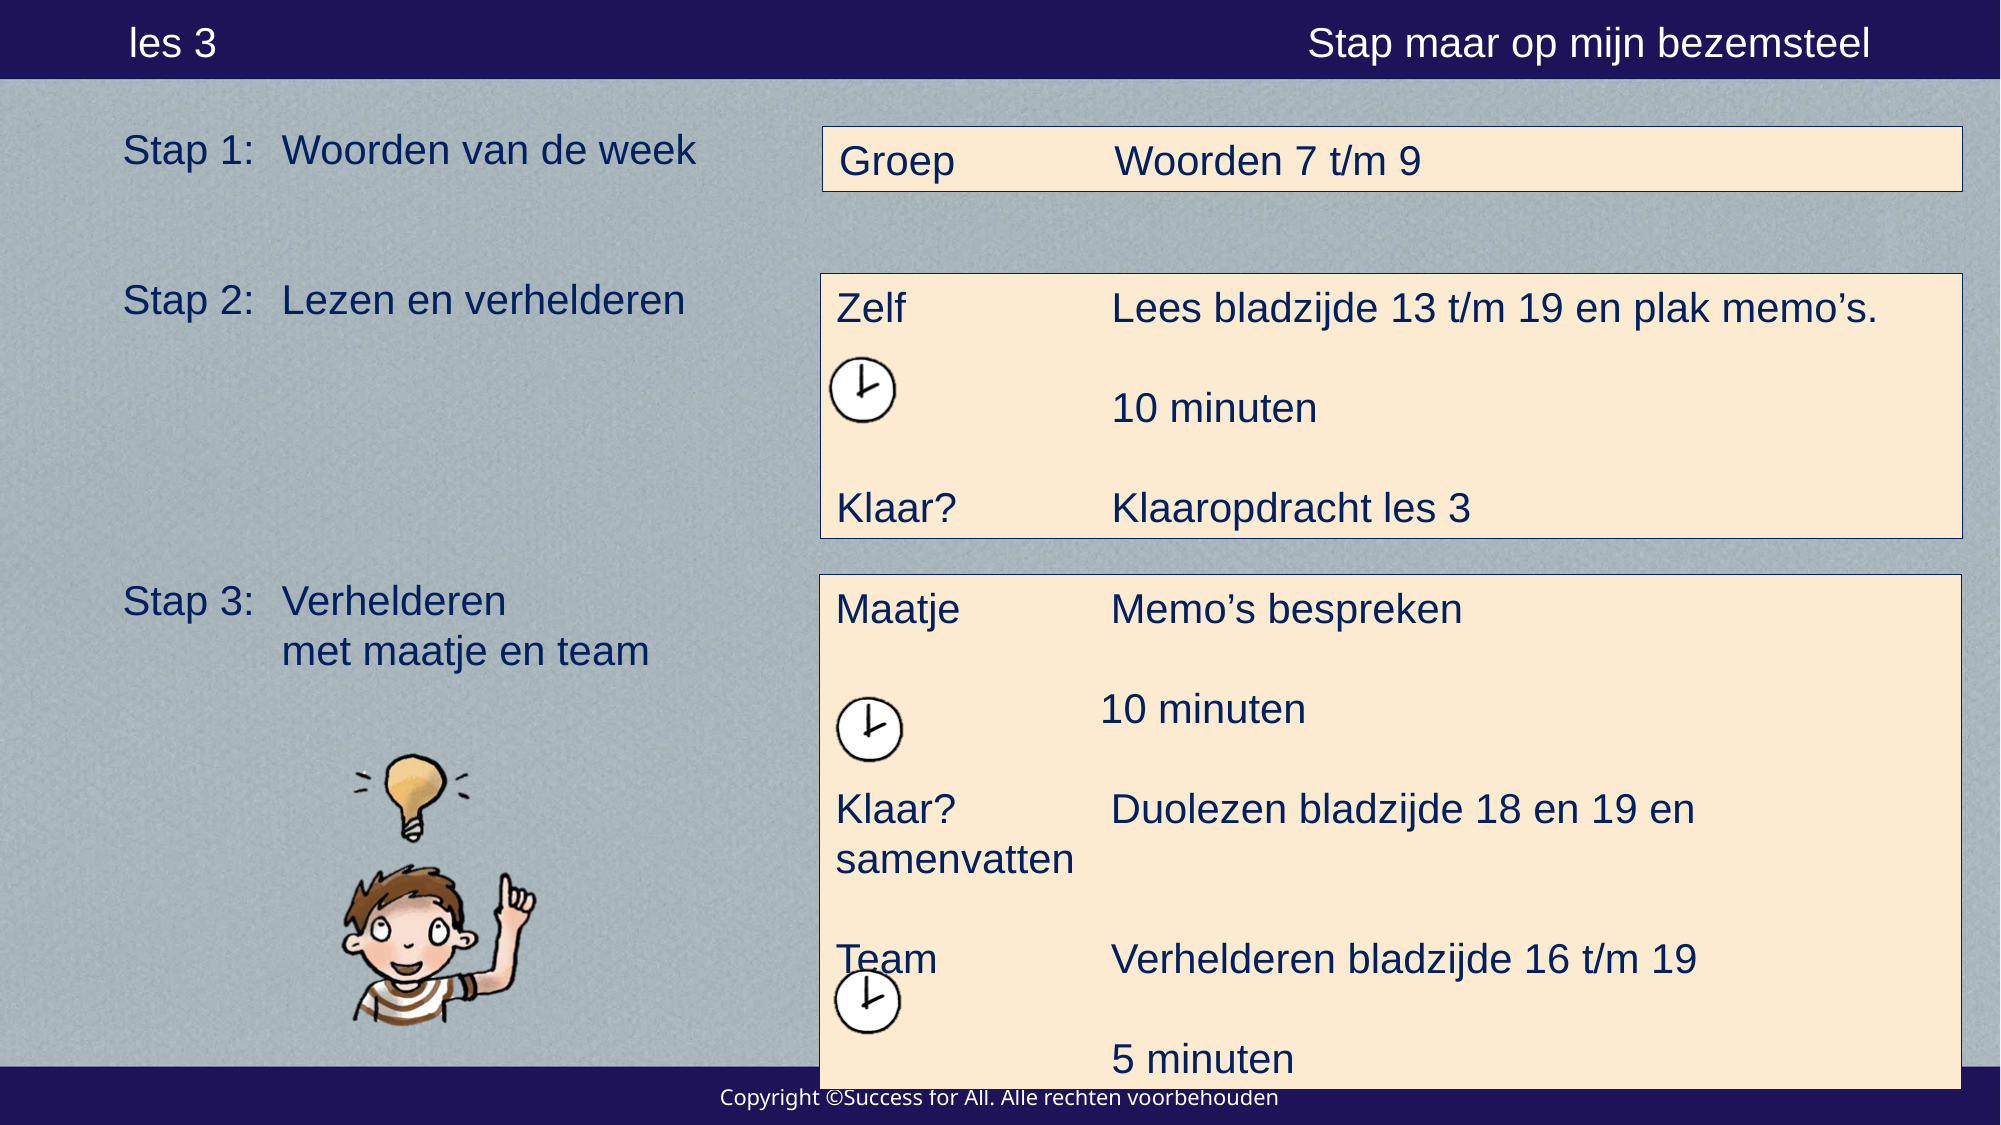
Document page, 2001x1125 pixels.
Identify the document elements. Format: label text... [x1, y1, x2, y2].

text_box les 3 [114, 8, 354, 73]
text_box Zelf Lees bladzijde 13 t/m 19 en plak memo’s. 10 minuten Klaar? Klaaropdracht les 3 [820, 273, 1963, 539]
text_box Maatje Memo’s bespreken 10 minuten Klaar? Duolezen bladzijde 18 en 19 en samenvatten Team Verhelderen bladzijde 16 t/m 19 5 minuten [819, 574, 1962, 1090]
text_box Stap maar op mijn bezemsteel [999, 8, 1886, 73]
text_box Groep Woorden 7 t/m 9 [822, 126, 1963, 192]
picture [829, 692, 911, 769]
text_box Stap 1: Woorden van de week Stap 2: Lezen en verhelderen Stap 3: Verhelderen met maatje en team [108, 115, 901, 731]
picture [0, 0, 2001, 1125]
picture [822, 352, 904, 430]
picture [827, 964, 909, 1041]
text_box Copyright ©Success for All. Alle rechten voorbehouden [0, 1076, 2000, 1125]
